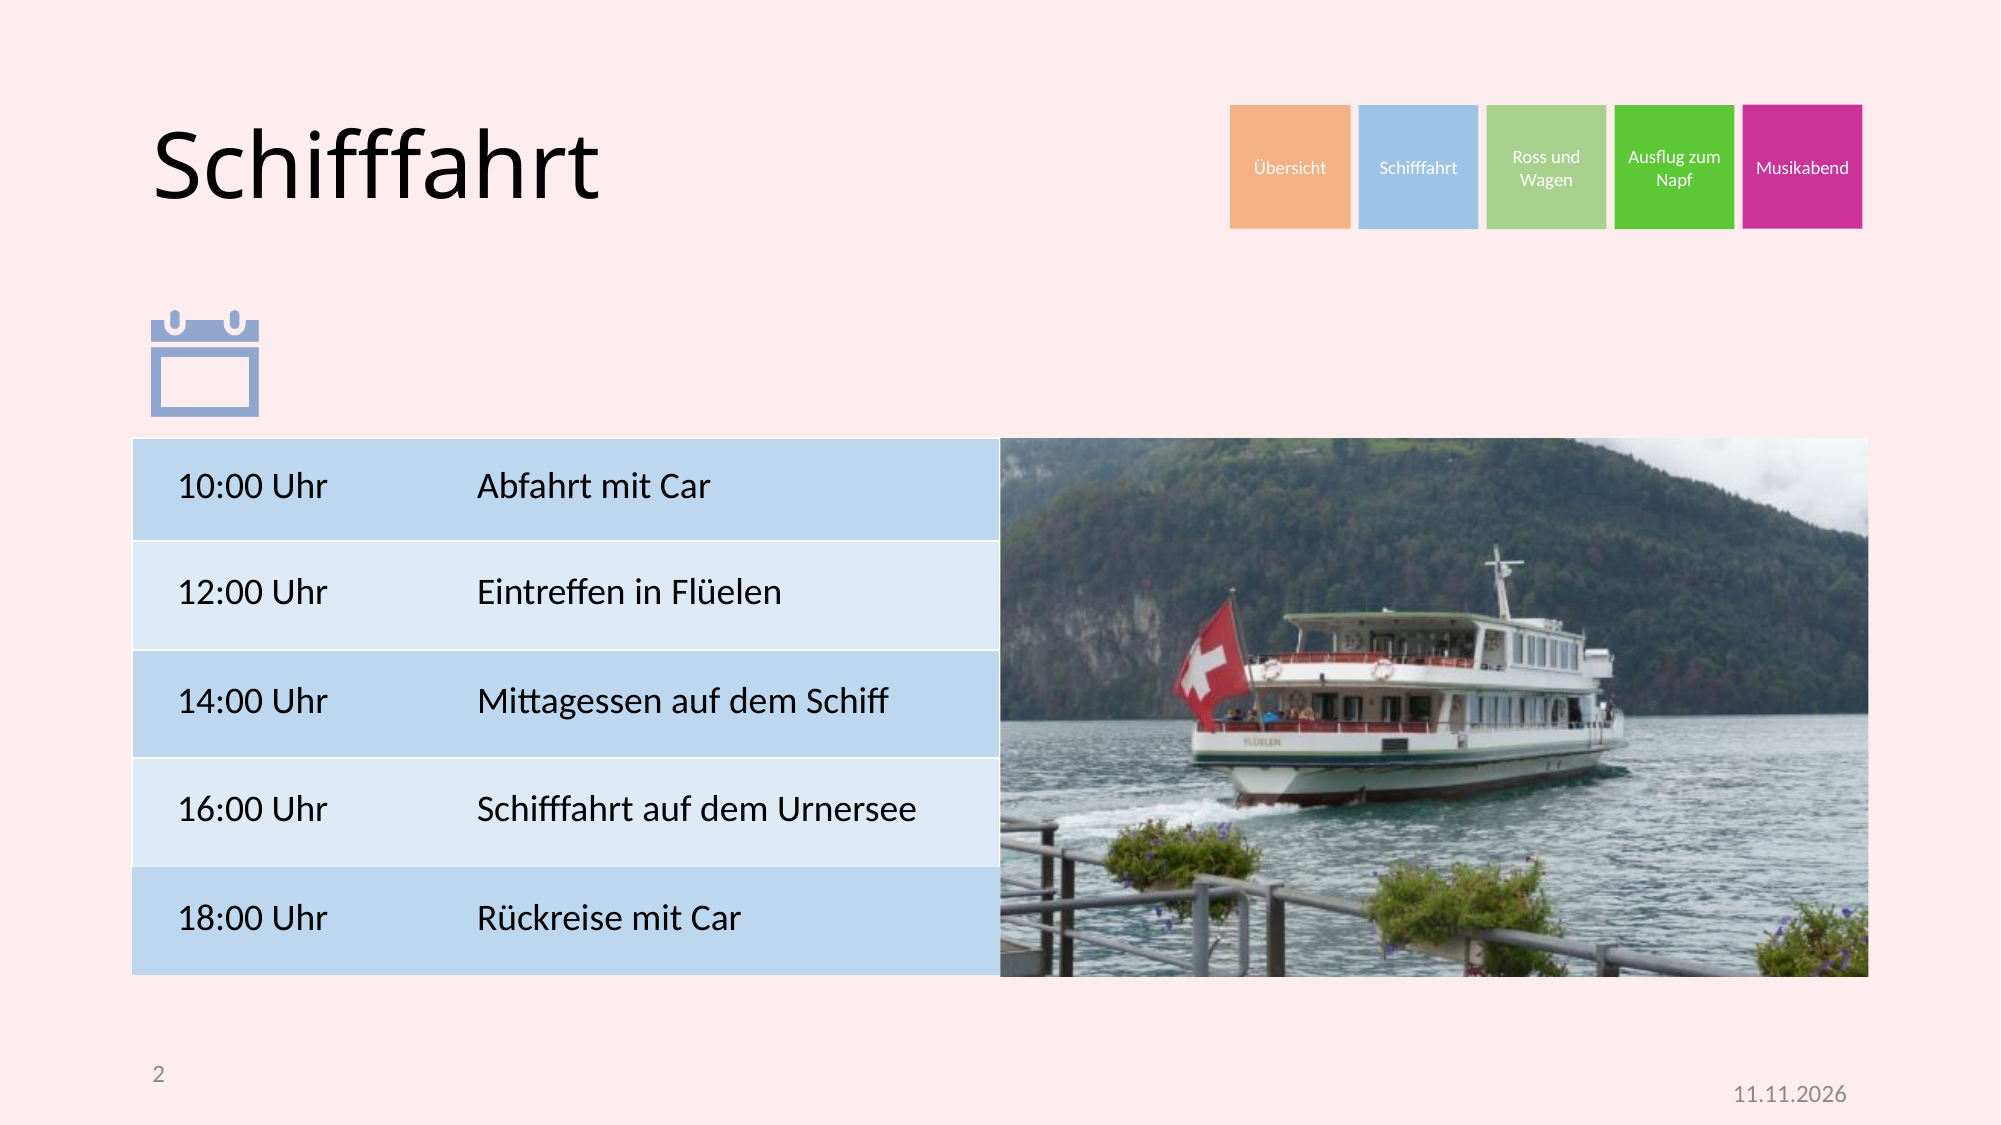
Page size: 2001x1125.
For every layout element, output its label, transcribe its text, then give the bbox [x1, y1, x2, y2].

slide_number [1412, 1062, 1863, 1123]
title Schifffahrt [137, 59, 1196, 278]
table_cell 18:00 Uhr Rückreise mit Car [132, 867, 1000, 975]
picture [1000, 437, 1869, 977]
table_cell 12:00 Uhr Eintreffen in Flüelen [133, 542, 999, 649]
table_header 10:00 Uhr Abfahrt mit Car [133, 439, 999, 540]
slide_number 2 [137, 1042, 588, 1103]
table_cell 16:00 Uhr Schifffahrt auf dem Urnersee [133, 759, 999, 867]
table_cell 14:00 Uhr Mittagessen auf dem Schiff [133, 651, 999, 757]
